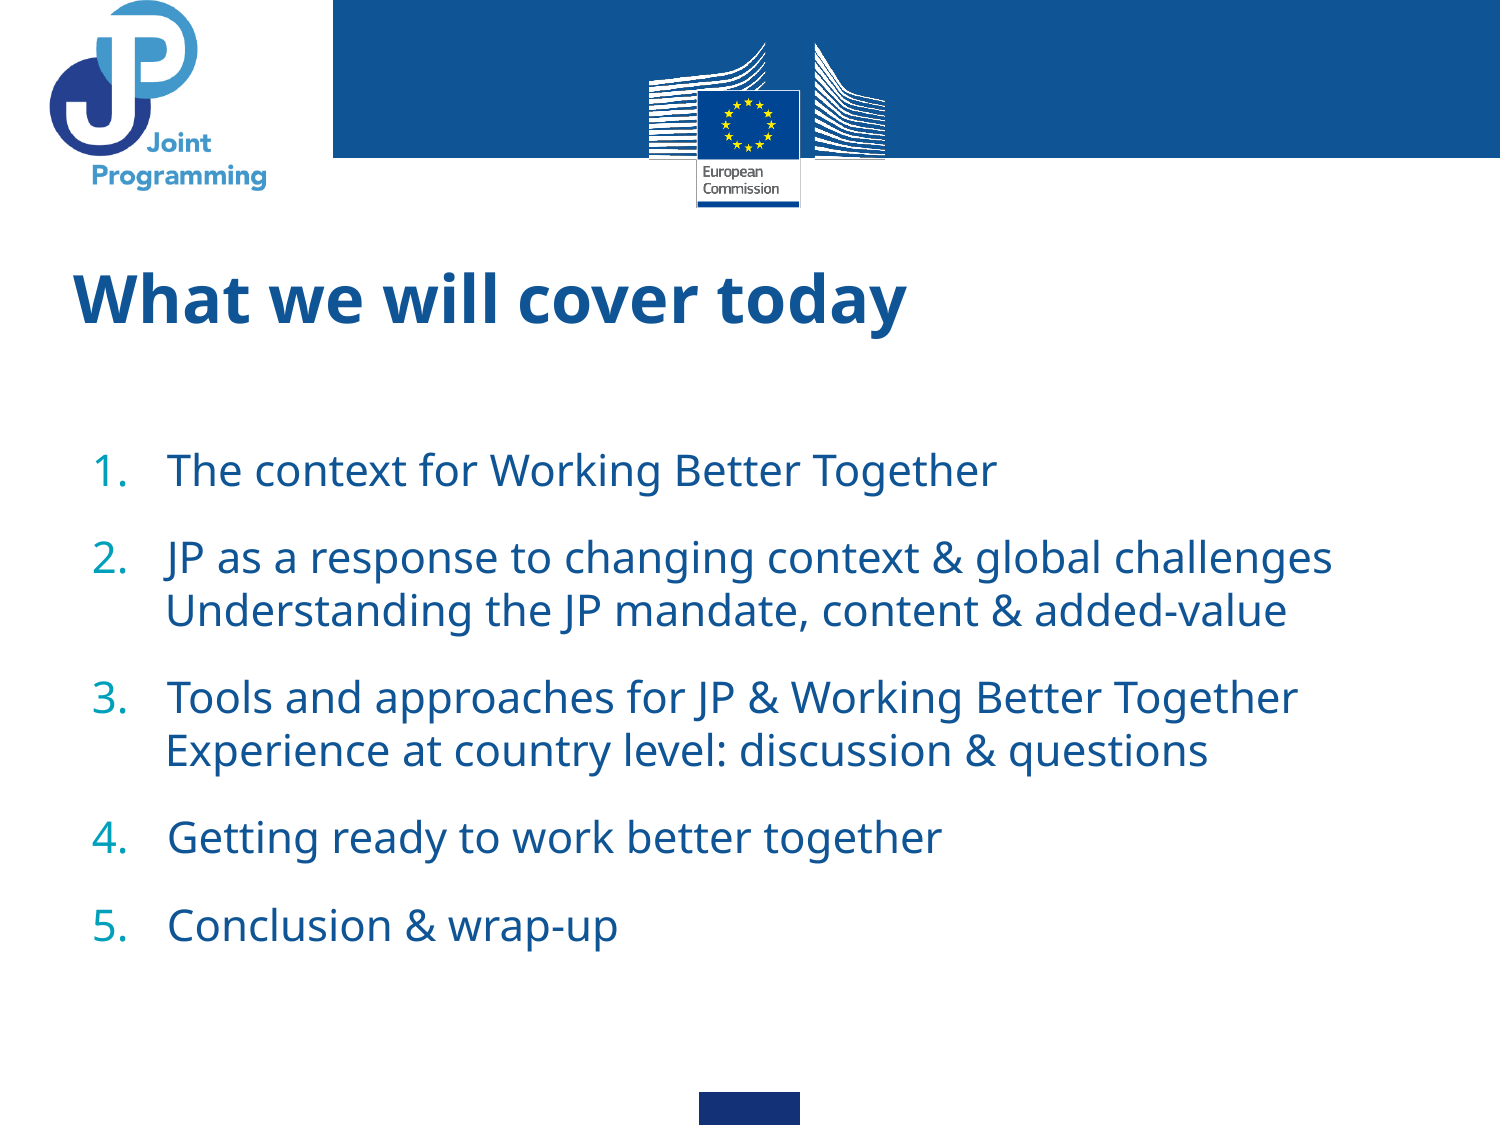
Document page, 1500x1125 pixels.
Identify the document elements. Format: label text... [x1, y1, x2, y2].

picture [0, 0, 333, 195]
picture [649, 42, 885, 208]
list The context for Working Better Together JP as a response to changing context & global challenges Understanding the JP mandate, content & added-value Tools and approaches for JP & Working Better Together Experience at country level: discussion & questions Getting ready to work better together Conclusion & wrap-up [76, 408, 1459, 1047]
title What we will cover today [0, 220, 1495, 374]
